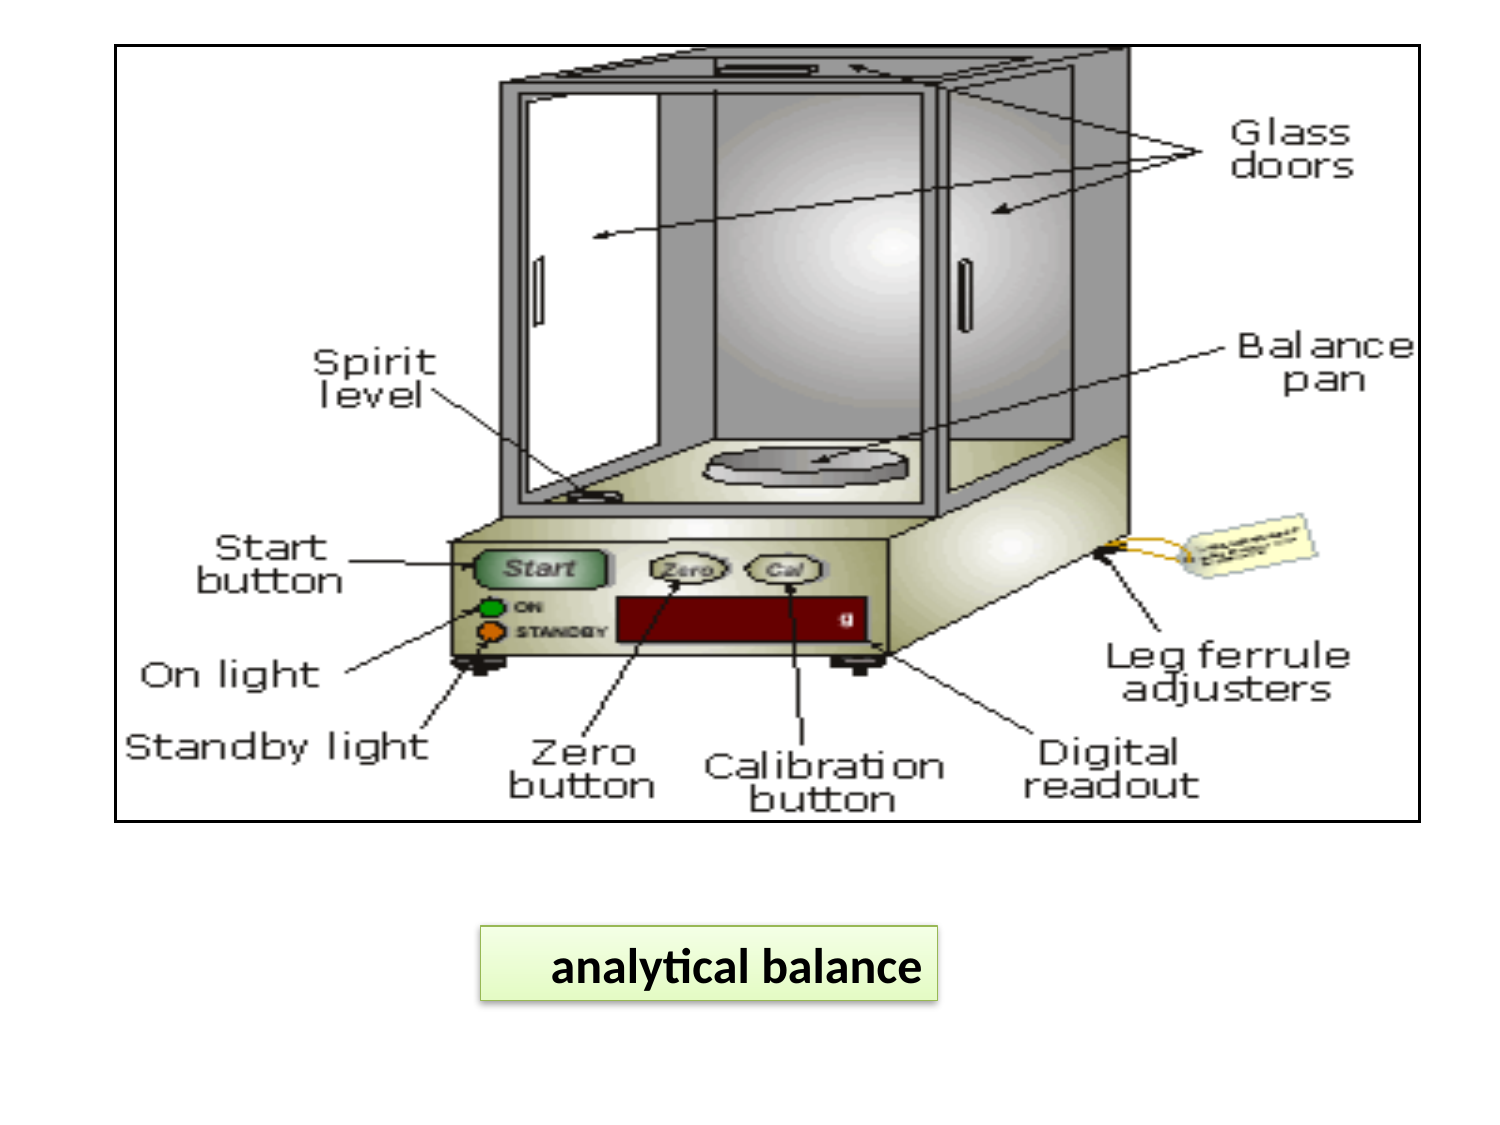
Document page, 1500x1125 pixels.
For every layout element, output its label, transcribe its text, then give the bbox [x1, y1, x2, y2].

picture [116, 46, 1419, 821]
text_box analytical balance [480, 925, 938, 1001]
